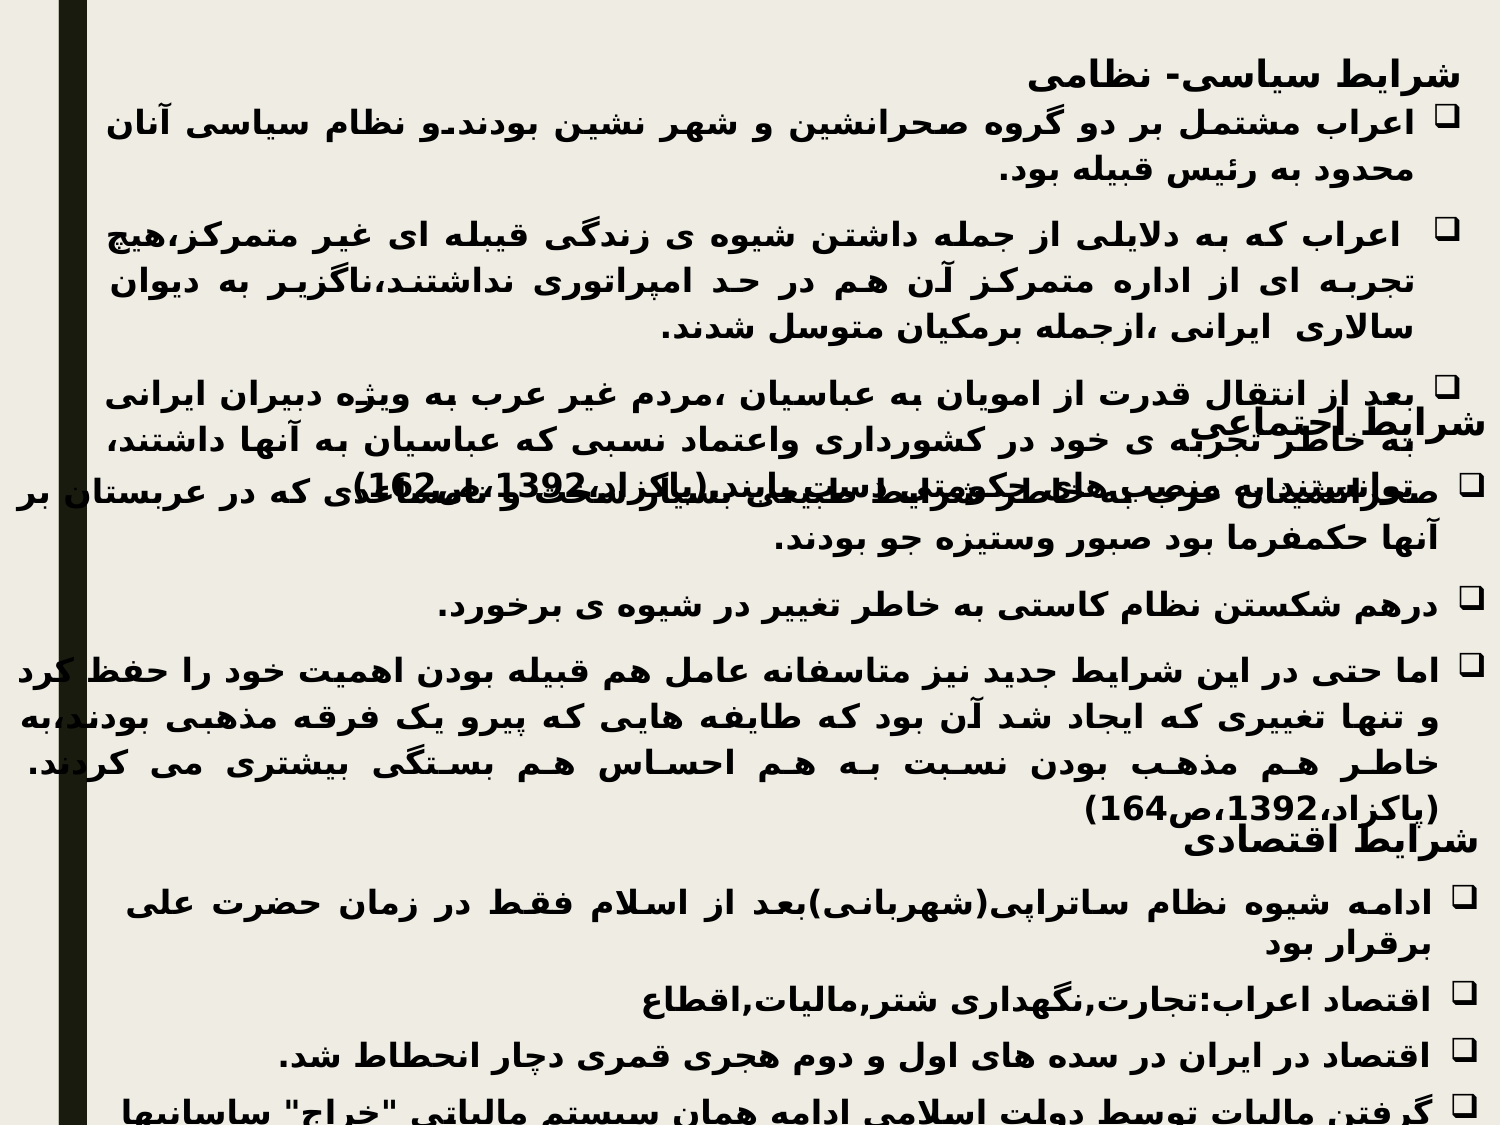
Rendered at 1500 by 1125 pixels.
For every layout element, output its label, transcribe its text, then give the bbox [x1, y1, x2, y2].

text_box شرایط سیاسی- نظامی اعراب مشتمل بر دو گروه صحرانشین و شهر نشین بودند.و نظام سیاسی آنان محدود به رئیس قبیله بود. اعراب که به دلایلی از جمله داشتن شیوه ی زندگی قیبله ای غیر متمرکز،هیچ تجربه ای از اداره متمرکز آن هم در حد امپراتوری نداشتند،ناگزیر به دیوان سالاری ایرانی ،ازجمله برمکیان متوسل شدند. بعد از انتقال قدرت از امویان به عباسیان ،مردم غیر عرب به ویژه دبیران ایرانی به خاطر تجربه ی خود در کشورداری واعتماد نسبی که عباسیان به آنها داشتند، توانستند به منصب های حکومتی دست یابند.(پاکزاد،1392،ص162) [88, 42, 1478, 384]
text_box شرایط اقتصادی ادامه شیوه نظام ساتراپی(شهربانی)بعد از اسلام فقط در زمان حضرت علی برقرار بود اقتصاد اعراب:تجارت,نگهداری شتر,مالیات,اقطاع اقتصاد در ایران در سده های اول و دوم هجری قمری دچار انحطاط شد. گرفتن مالیات توسط دولت اسلامی ادامه همان سیستم مالیاتی "خراج" ساسانیها بود(پاکزاد،1392،ص165) [105, 801, 1495, 1125]
text_box شرایط اجتماعی صحرانشینان عرب به خاطر شرایط طبیعی بسیار سخت و نامساعدی که در عربستان بر آنها حکمفرما بود صبور وستیزه جو بودند. درهم شکستن نظام کاستی به خاطر تغییر در شیوه ی برخورد. اما حتی در این شرایط جدید نیز متاسفانه عامل هم قبیله بودن اهمیت خود را حفظ کرد و تنها تغییری که ایجاد شد آن بود که طایفه هایی که پیرو یک فرقه مذهبی بودند،به خاطر هم مذهب بودن نسبت به هم احساس هم بستگی بیشتری می کردند. (پاکزاد،1392،ص164) [1, 384, 1500, 835]
